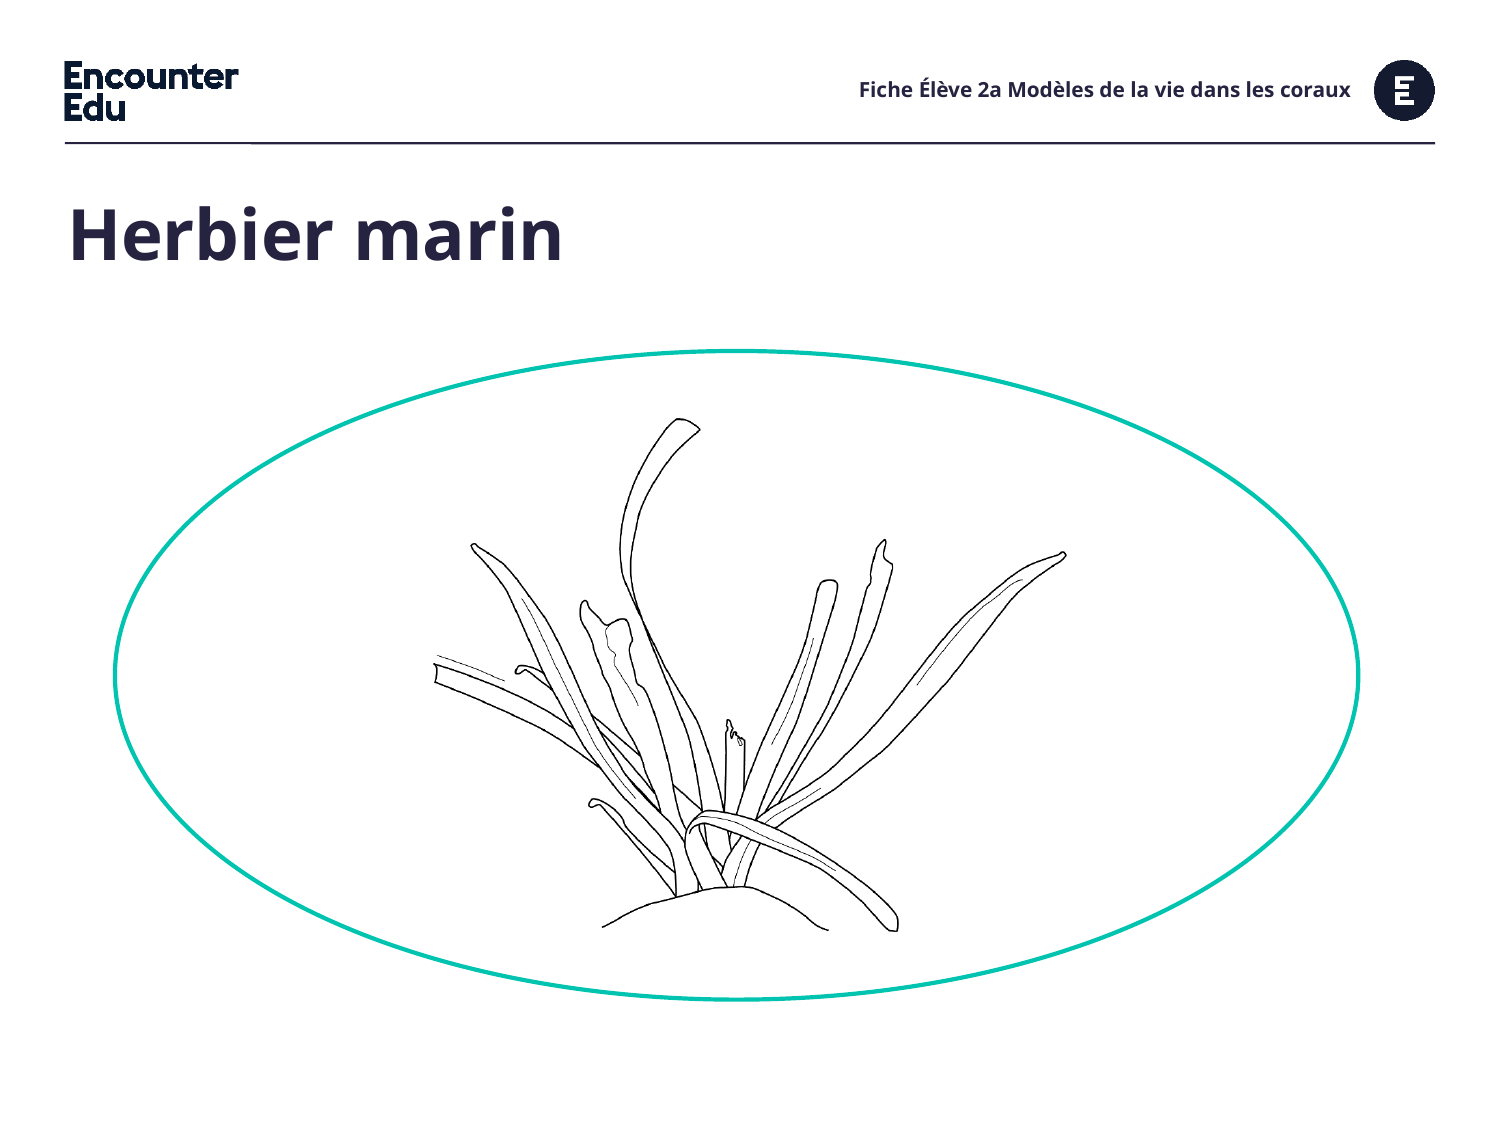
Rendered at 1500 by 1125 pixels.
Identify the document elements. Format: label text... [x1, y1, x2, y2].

picture [60, 59, 243, 122]
picture [433, 418, 1067, 933]
list Herbier marin [59, 191, 929, 394]
title Fiche Élève 2a Modèles de la vie dans les coraux [749, 67, 1359, 114]
picture [1372, 58, 1436, 122]
text_box [114, 366, 1359, 1000]
